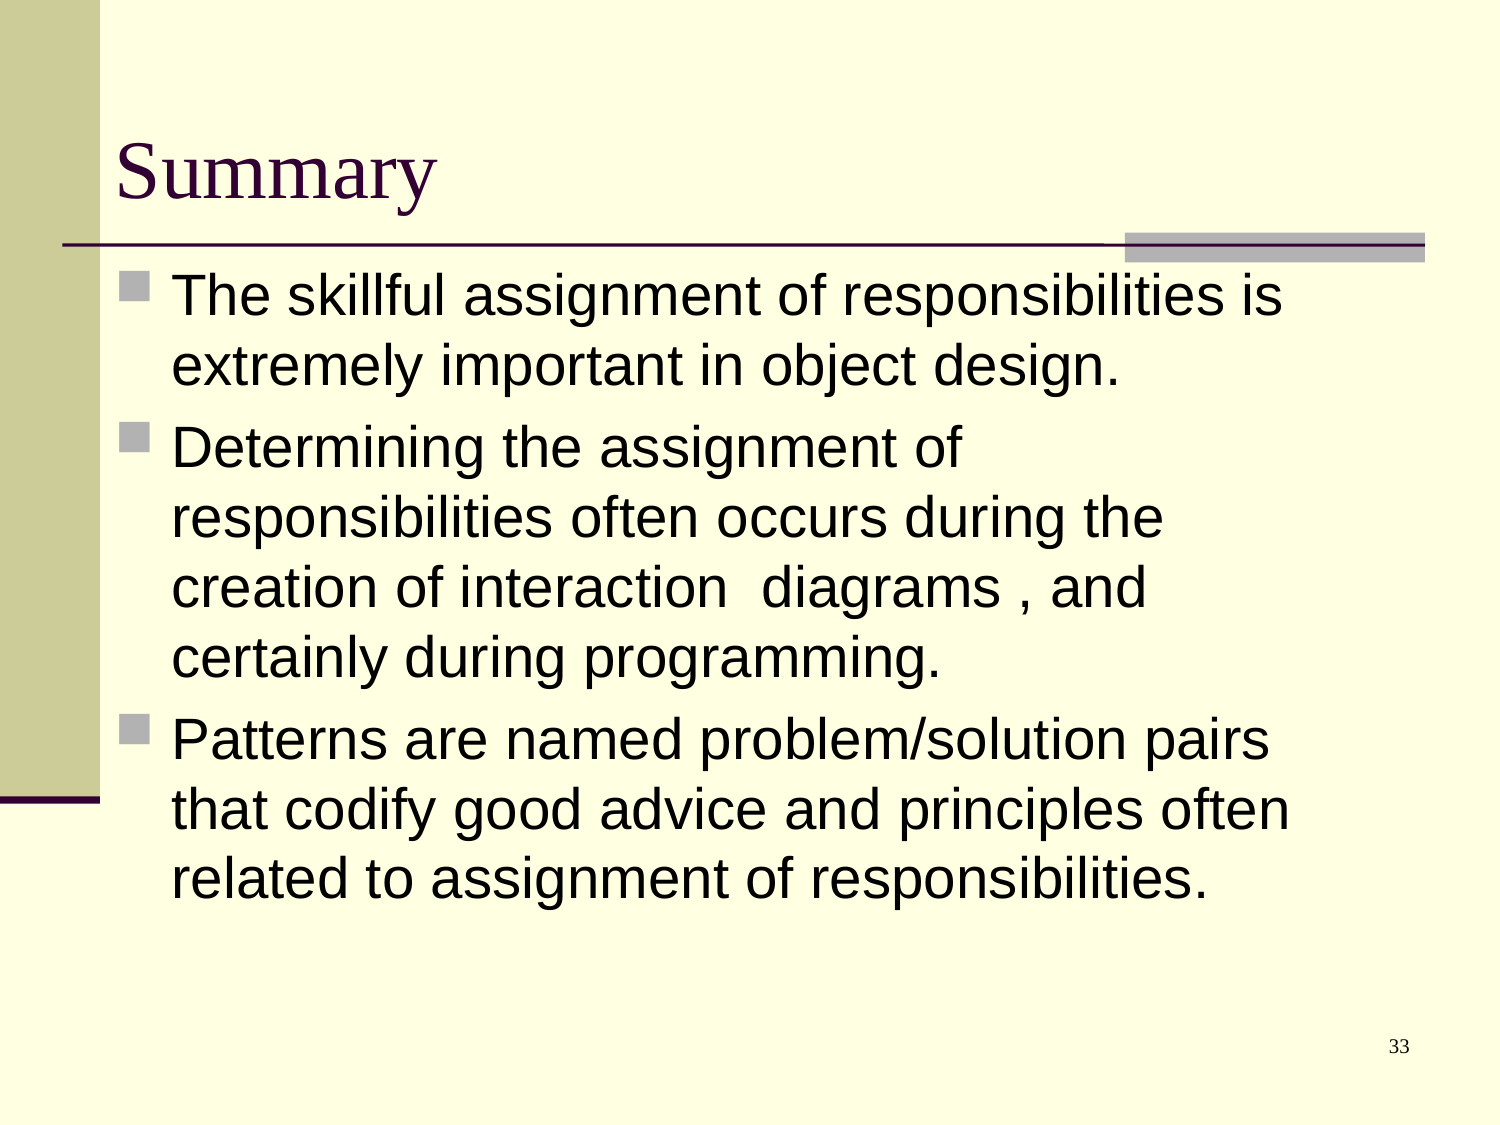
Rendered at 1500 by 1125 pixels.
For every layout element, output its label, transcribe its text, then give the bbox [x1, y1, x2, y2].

slide_number 33 [1112, 1024, 1426, 1101]
title Summary [99, 87, 1299, 244]
list The skillful assignment of responsibilities is extremely important in object design. Determining the assignment of responsibilities often occurs during the creation of interaction diagrams , and certainly during programming. Patterns are named problem/solution pairs that codify good advice and principles often related to assignment of responsibilities. [99, 249, 1376, 994]
